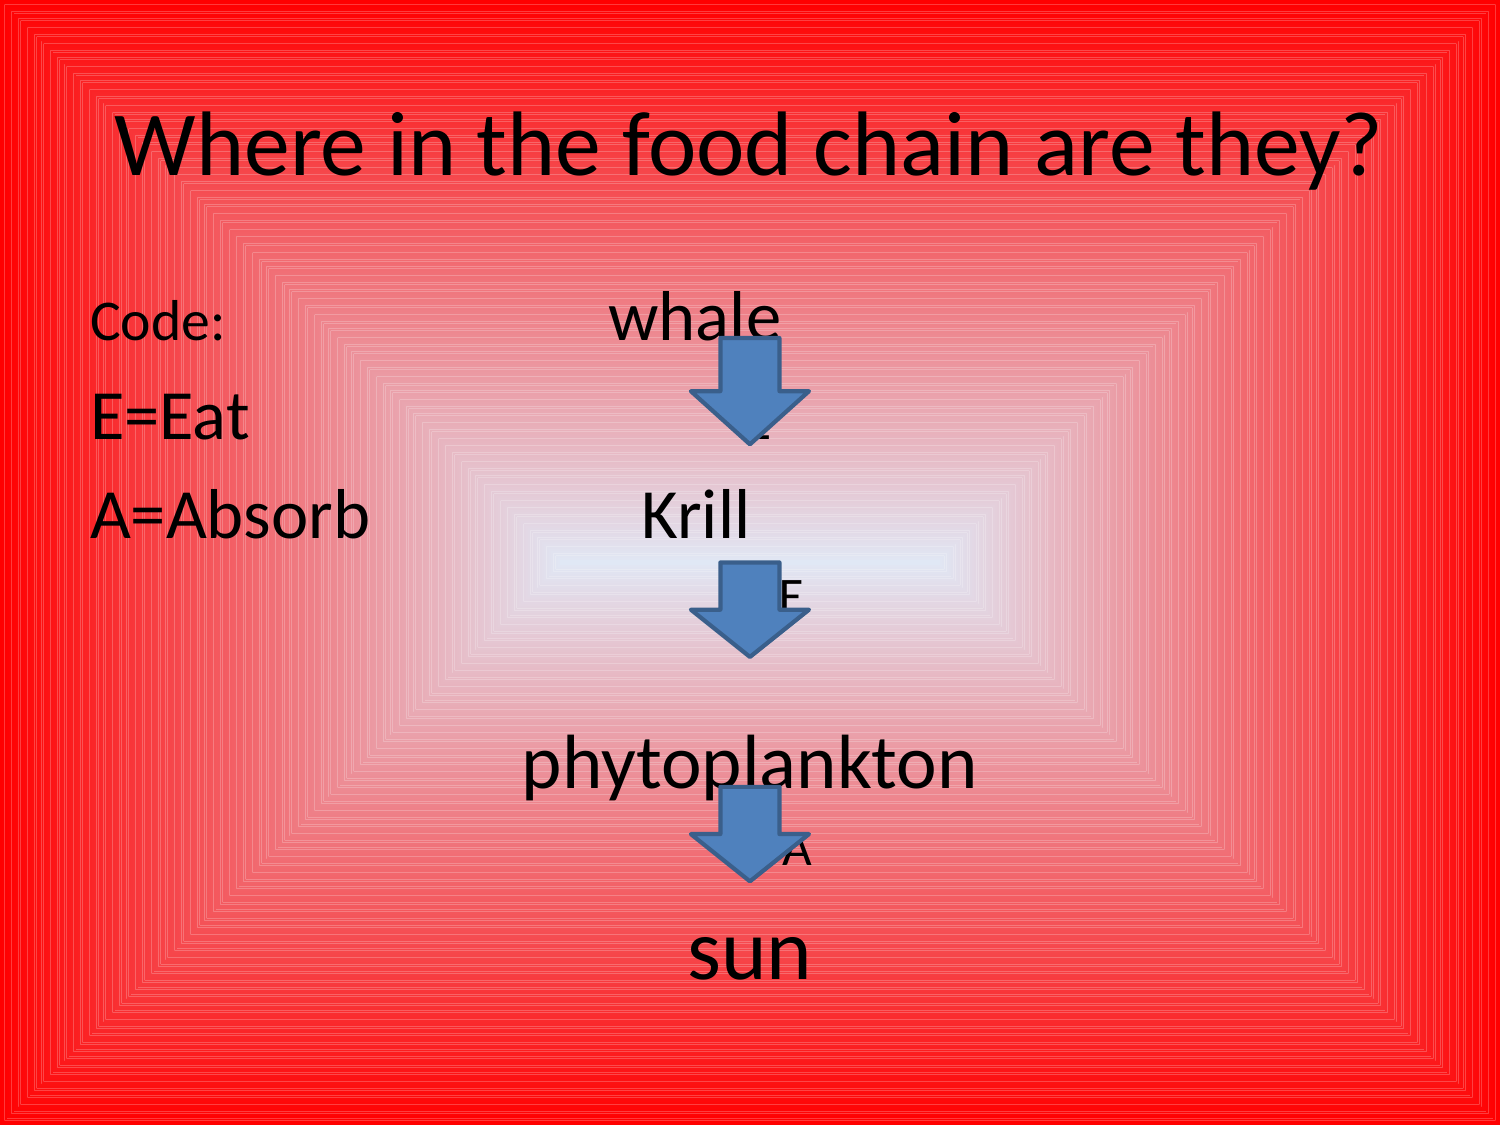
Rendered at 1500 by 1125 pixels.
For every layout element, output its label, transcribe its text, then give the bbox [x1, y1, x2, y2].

text_box [688, 560, 811, 659]
text_box [688, 335, 811, 446]
list Code: whale E=Eat E A=Absorb Krill E phytoplankton A sun [75, 262, 1425, 1005]
text_box [688, 784, 811, 883]
title Where in the food chain are they? [75, 45, 1425, 233]
